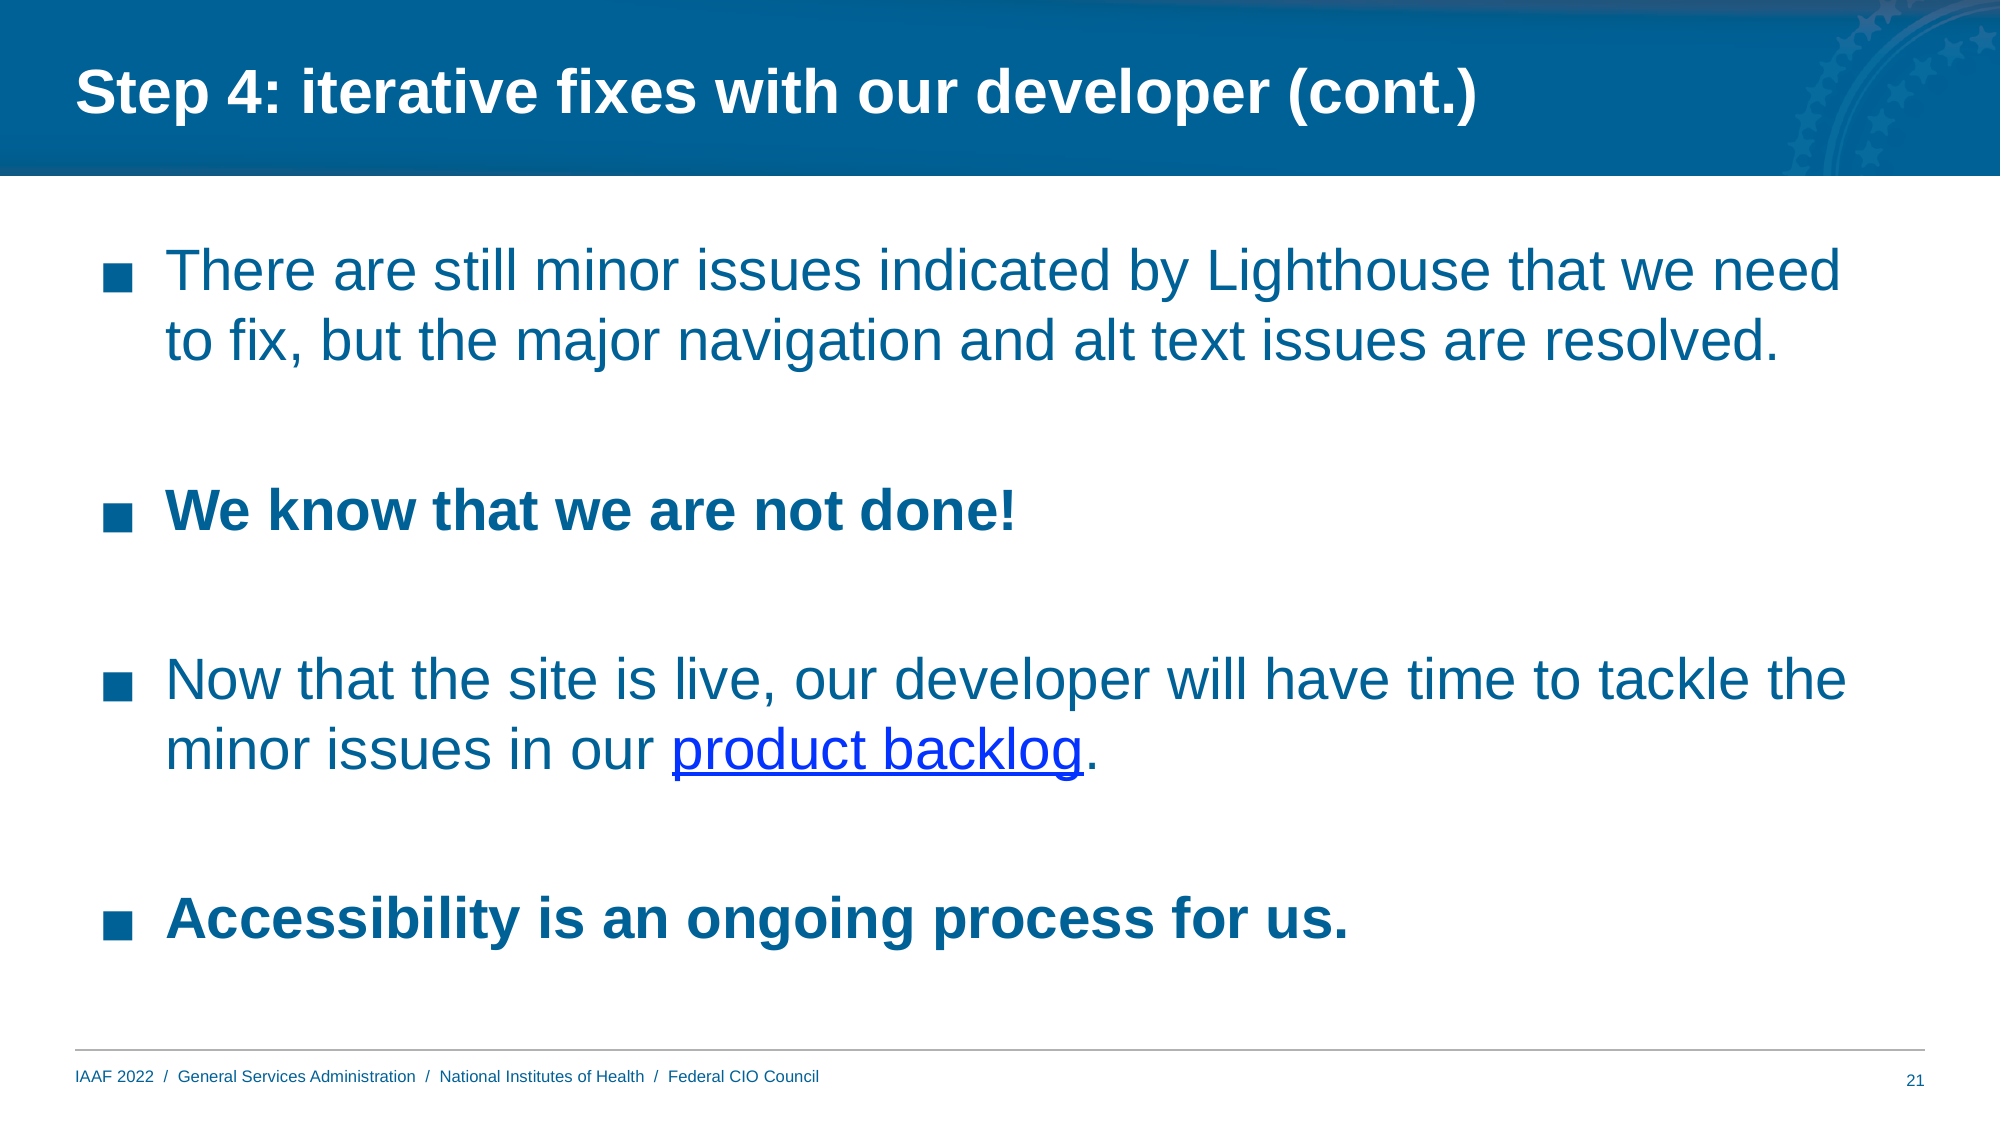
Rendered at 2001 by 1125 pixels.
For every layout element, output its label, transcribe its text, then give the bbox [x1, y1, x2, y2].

picture [0, 168, 666, 176]
title Step 4: iterative fixes with our developer (cont.) [75, 52, 1800, 128]
picture [0, 0, 2000, 176]
list There are still minor issues indicated by Lighthouse that we need to fix, but the major navigation and alt text issues are resolved. We know that we are not done! Now that the site is live, our developer will have time to tackle the minor issues in our product backlog. Accessibility is an ongoing process for us. [75, 224, 1914, 1035]
slide_number 21 [1880, 1065, 1925, 1095]
